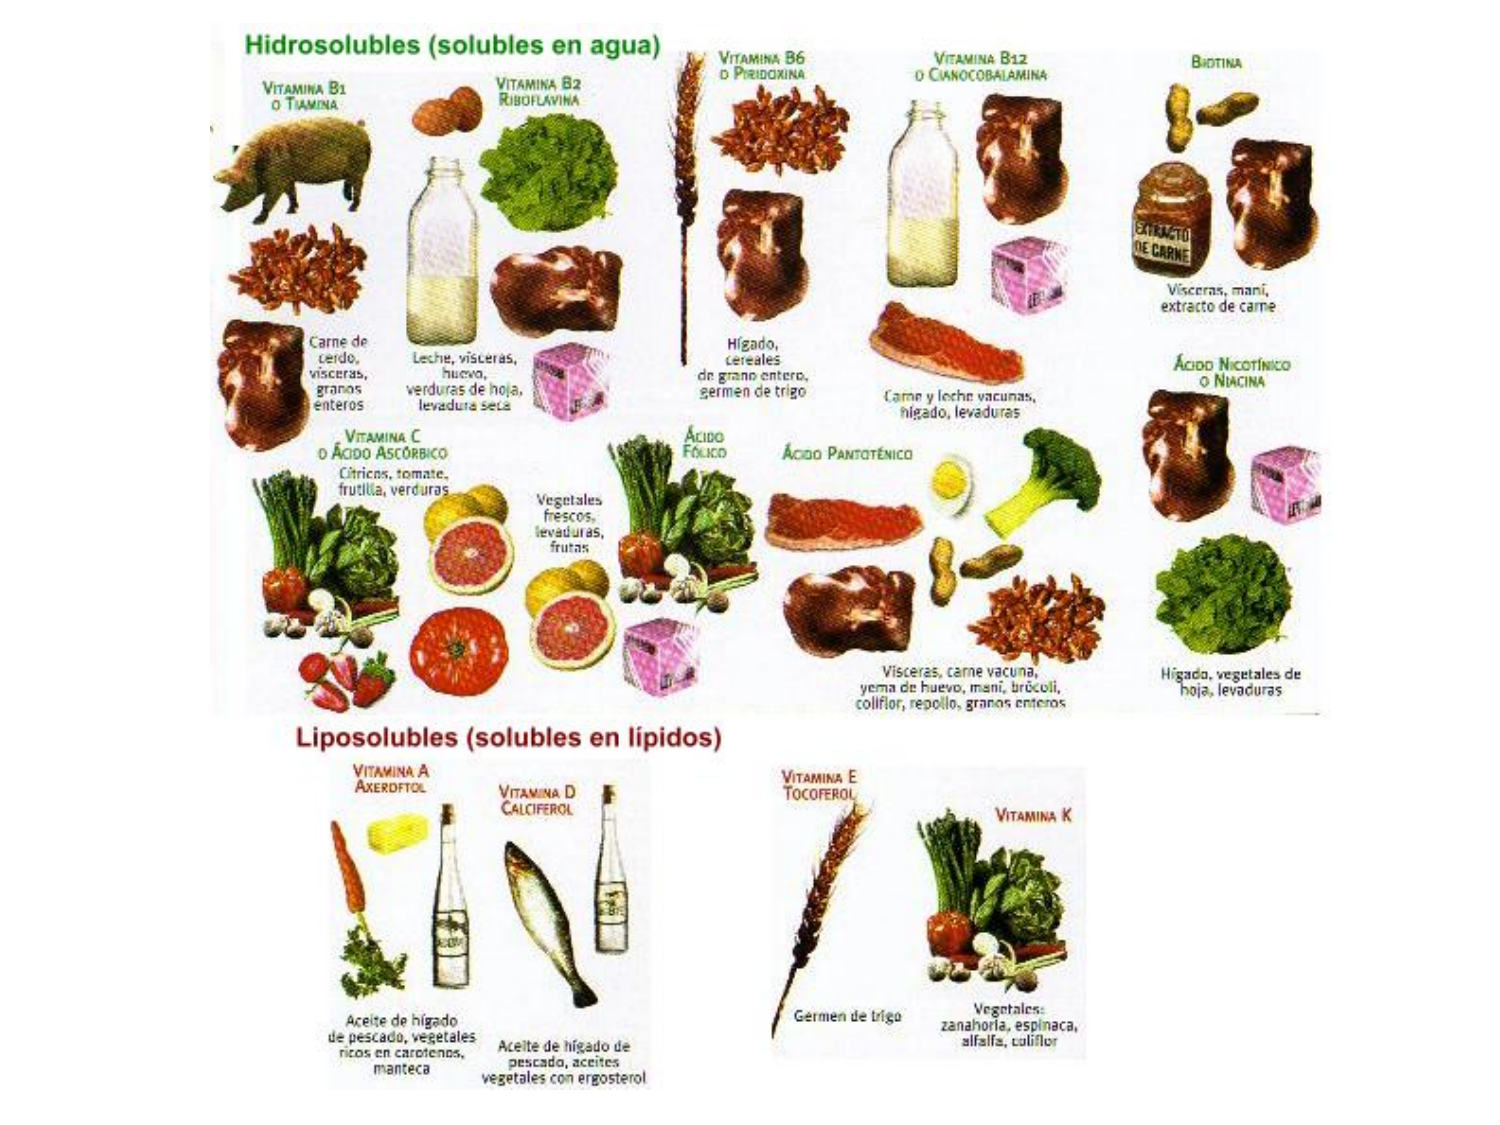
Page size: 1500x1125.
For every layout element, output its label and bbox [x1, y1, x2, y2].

picture [210, 23, 1348, 1091]
